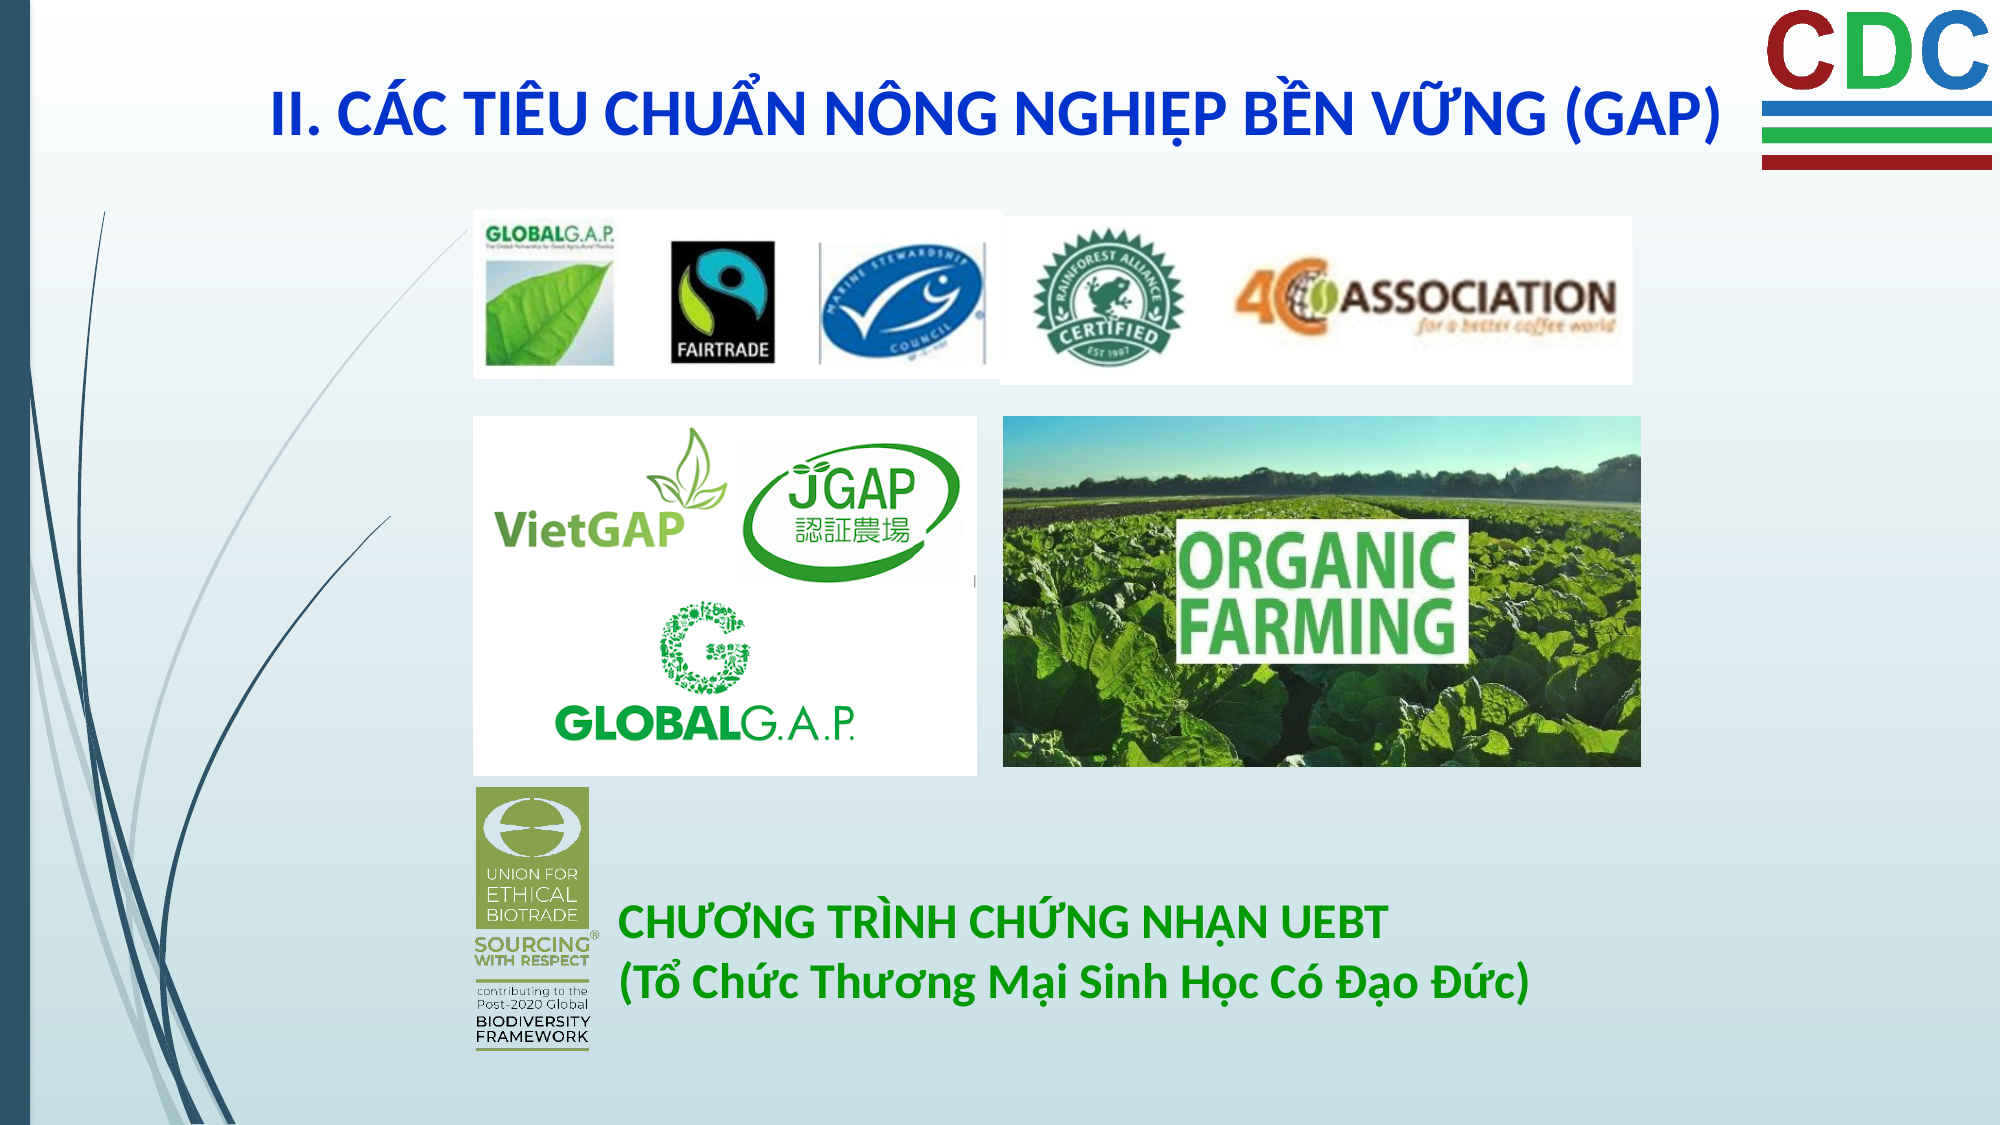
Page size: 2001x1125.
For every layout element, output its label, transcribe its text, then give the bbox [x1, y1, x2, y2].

picture [473, 416, 977, 777]
text_box CHƯƠNG TRÌNH CHỨNG NHẬN UEBT (Tổ Chức Thương Mại Sinh Học Có Đạo Đức) [604, 881, 1547, 1017]
picture [1003, 416, 1642, 768]
picture [473, 209, 1633, 385]
picture [473, 787, 599, 1051]
text_box II. CÁC TIÊU CHUẨN NÔNG NGHIỆP BỀN VỮNG (GAP) [249, 61, 1745, 168]
picture [1762, 10, 1992, 170]
